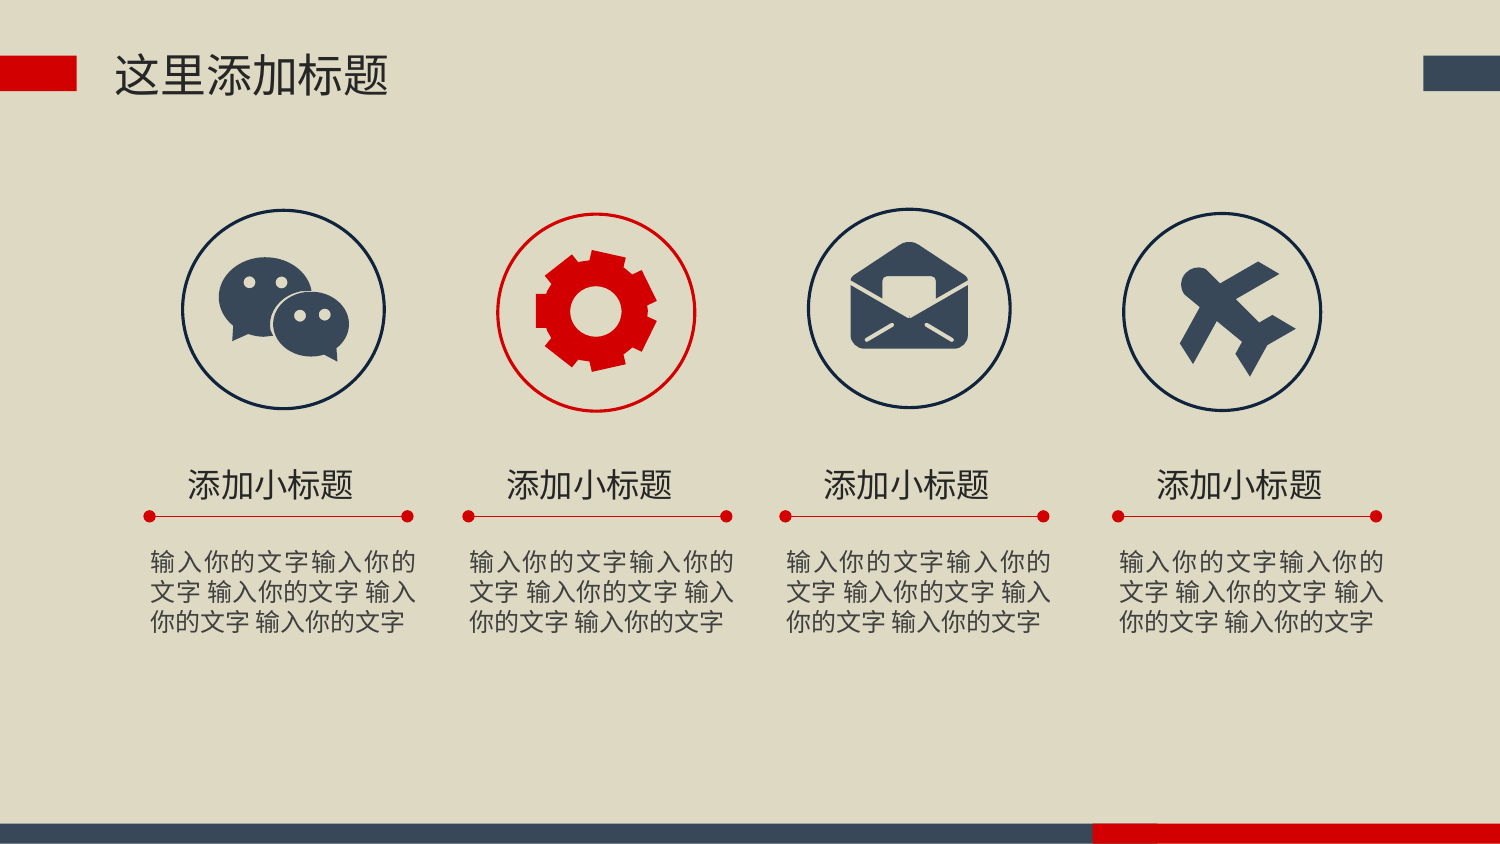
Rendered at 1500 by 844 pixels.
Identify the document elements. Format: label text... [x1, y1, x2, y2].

text_box 这里添加标题 [100, 39, 467, 109]
text_box [1090, 821, 1500, 844]
text_box [1421, 54, 1500, 93]
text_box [497, 213, 695, 412]
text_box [182, 210, 385, 409]
text_box 输入你的文字输入你的文字 输入你的文字 输入你的文字 输入你的文字 [771, 538, 1067, 644]
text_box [808, 208, 1011, 408]
text_box 添加小标题 [173, 457, 394, 512]
text_box 输入你的文字输入你的文字 输入你的文字 输入你的文字 输入你的文字 [454, 538, 750, 644]
text_box [0, 54, 79, 93]
text_box 添加小标题 [809, 457, 1030, 512]
text_box 添加小标题 [1141, 457, 1363, 512]
text_box 输入你的文字输入你的文字 输入你的文字 输入你的文字 输入你的文字 [1104, 538, 1400, 644]
text_box [0, 821, 1090, 844]
text_box 添加小标题 [492, 457, 713, 512]
text_box 输入你的文字输入你的文字 输入你的文字 输入你的文字 输入你的文字 [135, 538, 432, 644]
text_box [1123, 213, 1321, 411]
